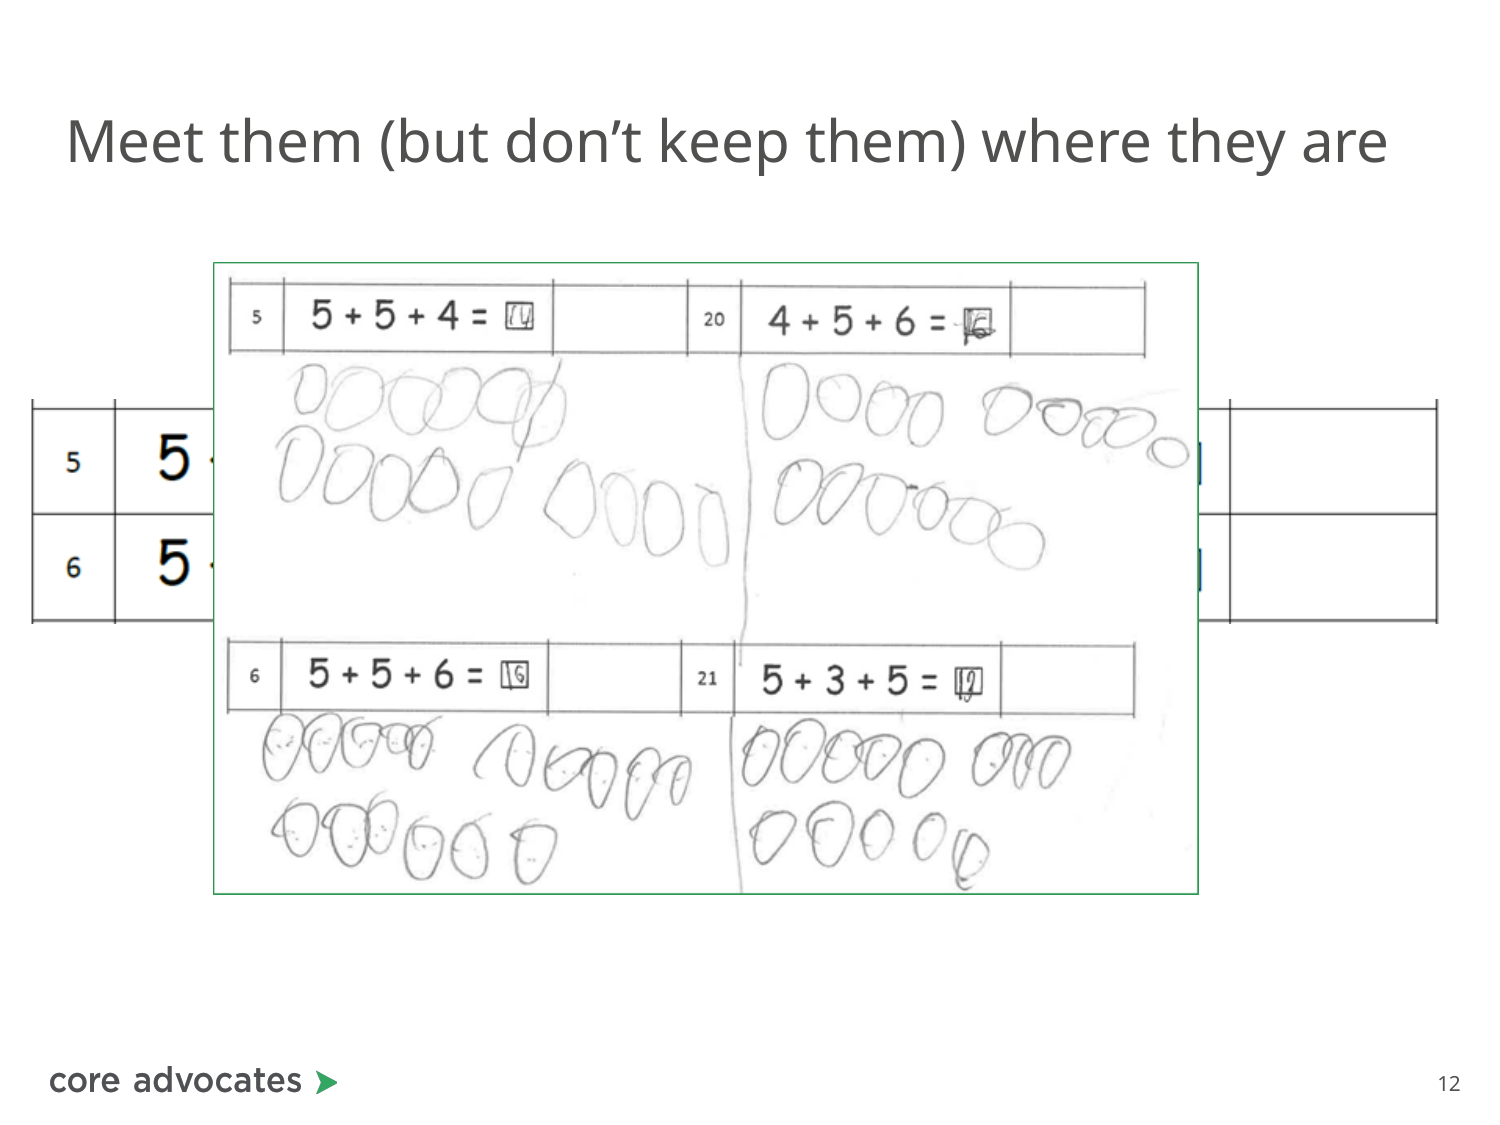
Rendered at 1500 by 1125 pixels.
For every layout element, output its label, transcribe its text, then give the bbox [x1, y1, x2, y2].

title Meet them (but don’t keep them) where they are [50, 45, 1457, 233]
picture [24, 261, 1451, 896]
picture [50, 1066, 337, 1094]
